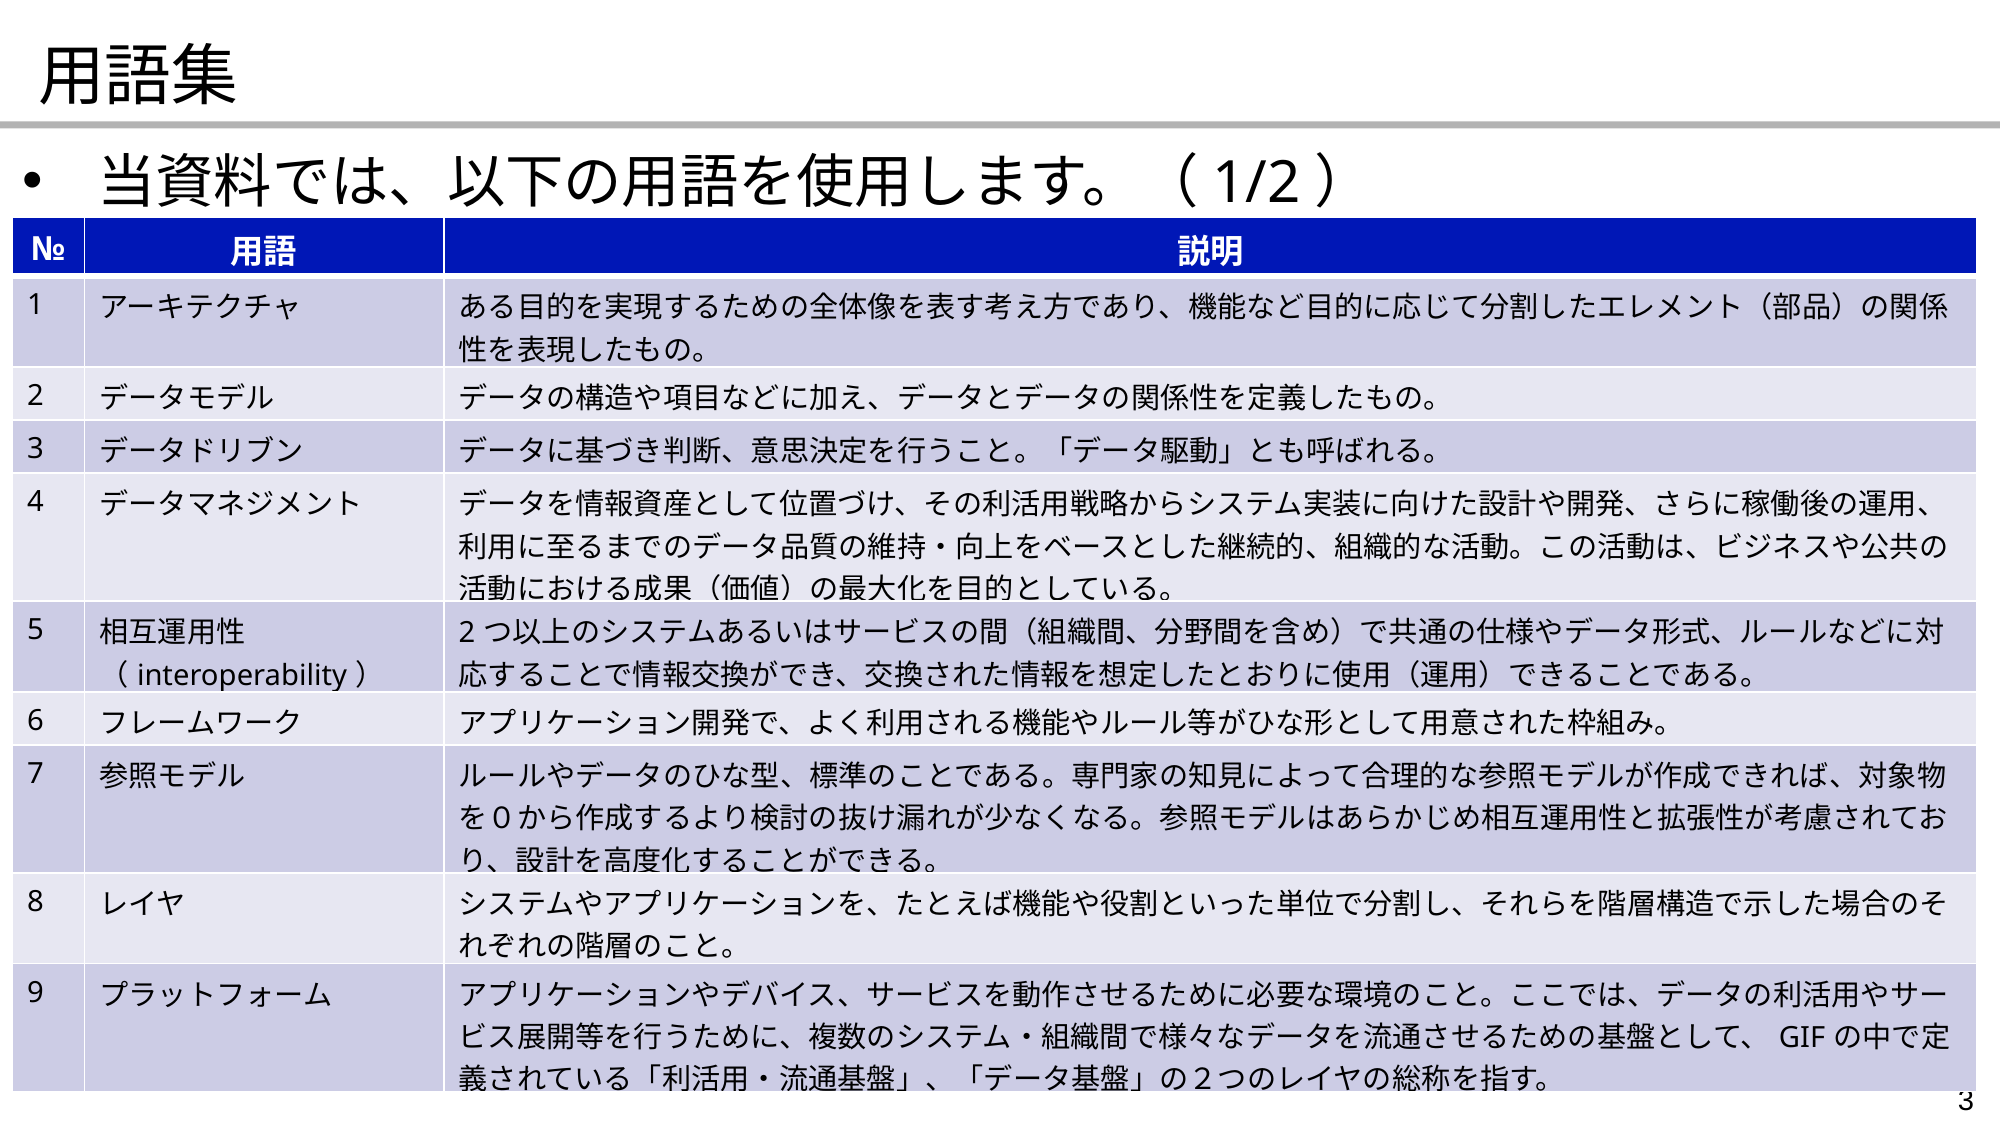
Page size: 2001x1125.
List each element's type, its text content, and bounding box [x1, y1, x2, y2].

table_cell 5 [13, 602, 84, 691]
table_header 説明 [445, 218, 1976, 273]
table_cell アプリケーションやデバイス、サービスを動作させるために必要な環境のこと。ここでは、データの利活用やサービス展開等を行うために、複数のシステム・組織間で様々なデータを流通させるための基盤として、GIFの中で定義されている「利活用・流通基盤」、「データ基盤」の２つのレイヤの総称を指す。 [445, 964, 1976, 1091]
table_cell プラットフォーム [85, 964, 443, 1091]
table_cell ルールやデータのひな型、標準のことである。専門家の知見によって合理的な参照モデルが作成できれば、対象物を０から作成するより検討の抜け漏れが少なくなる。参照モデルはあらかじめ相互運用性と拡張性が考慮されており、設計を高度化することができる。 [445, 746, 1976, 872]
table_cell 4 [13, 474, 84, 600]
table_cell データマネジメント [85, 474, 443, 600]
table_cell 参照モデル [85, 746, 443, 872]
table_cell 9 [13, 964, 84, 1091]
table_cell システムやアプリケーションを、たとえば機能や役割といった単位で分割し、それらを階層構造で示した場合のそれぞれの階層のこと。 [445, 874, 1976, 963]
table_cell ある目的を実現するための全体像を表す考え方であり、機能など目的に応じて分割したエレメント（部品）の関係性を表現したもの。 [445, 279, 1976, 366]
table_cell データに基づき判断、意思決定を行うこと。「データ駆動」とも呼ばれる。 [445, 421, 1976, 472]
slide_number 3 [1881, 1073, 1989, 1124]
table_cell 8 [13, 874, 84, 963]
table_cell データモデル [85, 368, 443, 419]
table_cell アプリケーション開発で、よく利用される機能やルール等がひな形として用意された枠組み。 [445, 693, 1976, 744]
table_cell 6 [13, 693, 84, 744]
table_cell レイヤ [85, 874, 443, 963]
table_cell 相互運用性 （interoperability） [85, 602, 443, 691]
table_cell 7 [13, 746, 84, 872]
table_cell フレームワーク [85, 693, 443, 744]
table_cell 2つ以上のシステムあるいはサービスの間（組織間、分野間を含め）で共通の仕様やデータ形式、ルールなどに対応することで情報交換ができ、交換された情報を想定したとおりに使用（運用）できることである。 [445, 602, 1976, 691]
table_header № [13, 218, 84, 273]
text_box 当資料では、以下の用語を使用します。（1/2） [7, 137, 1993, 222]
table_cell 3 [13, 421, 84, 472]
table_header 用語 [85, 218, 443, 273]
table_cell データドリブン [85, 421, 443, 472]
table_cell データの構造や項目などに加え、データとデータの関係性を定義したもの。 [445, 368, 1976, 419]
table_cell 2 [13, 368, 84, 419]
text_box 用語集 [23, 34, 1910, 121]
table_cell データを情報資産として位置づけ、その利活用戦略からシステム実装に向けた設計や開発、さらに稼働後の運用、利用に至るまでのデータ品質の維持・向上をベースとした継続的、組織的な活動。この活動は、ビジネスや公共の活動における成果（価値）の最大化を目的としている。 [445, 474, 1976, 600]
table_cell アーキテクチャ [85, 279, 443, 366]
table_cell 1 [13, 279, 84, 366]
